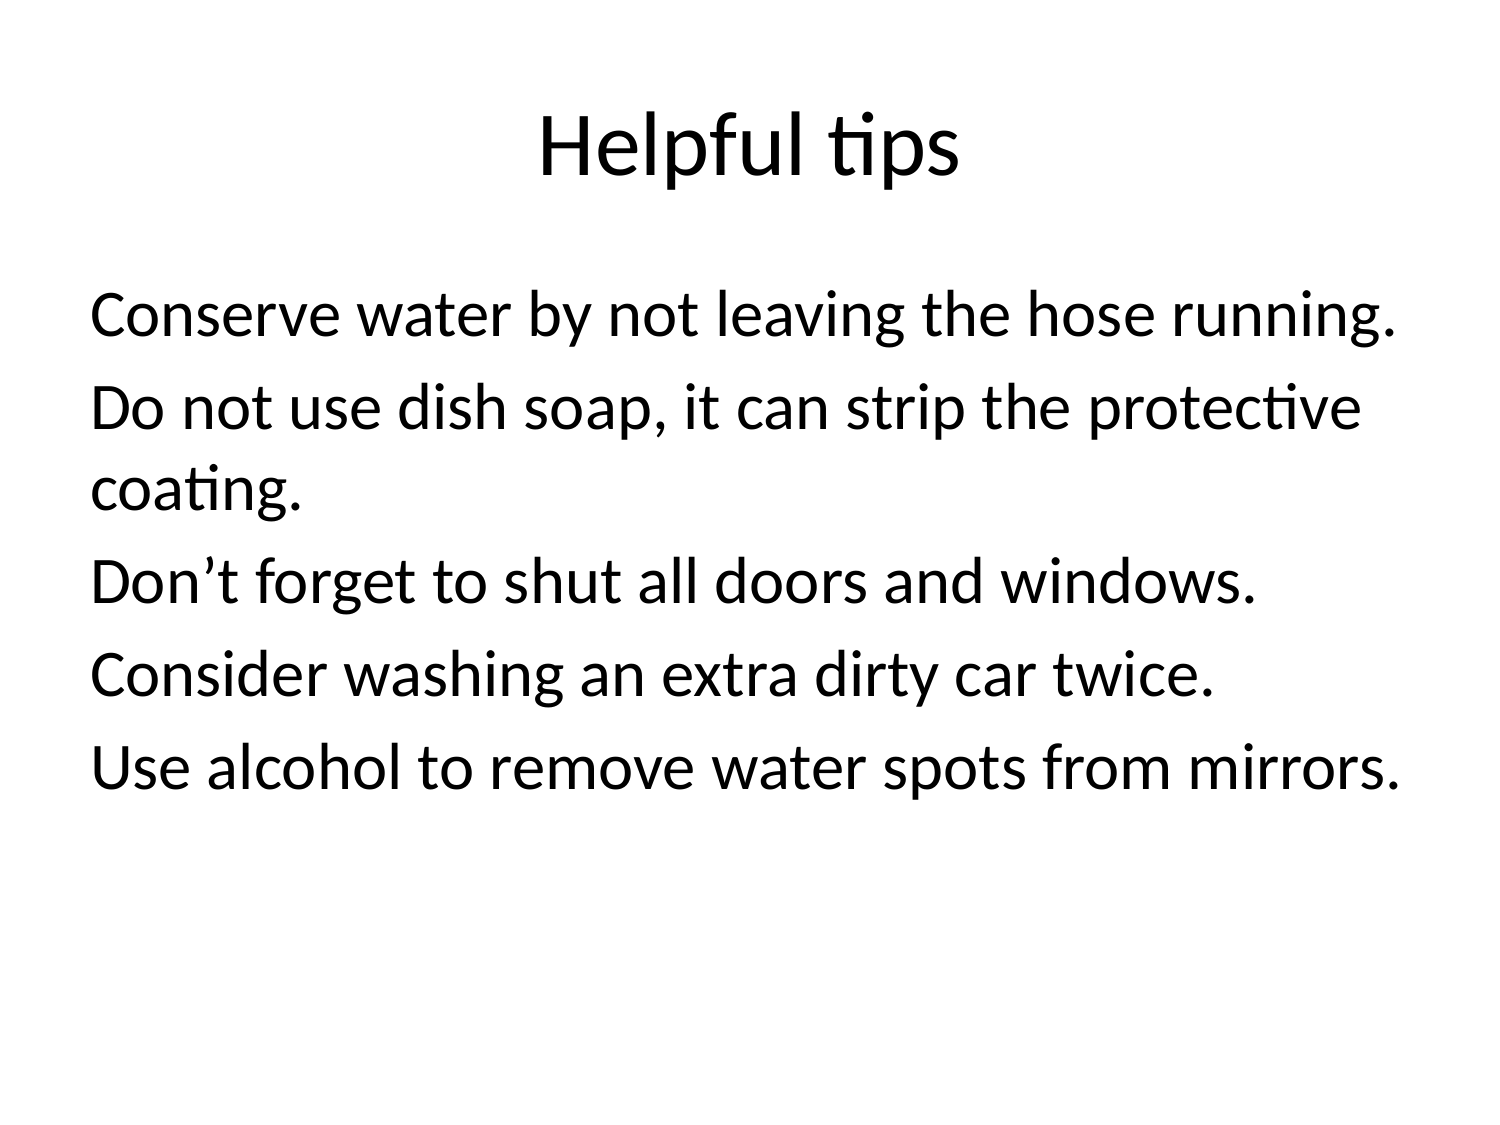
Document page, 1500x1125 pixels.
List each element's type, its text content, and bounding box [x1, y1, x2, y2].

list Conserve water by not leaving the hose running. Do not use dish soap, it can strip the protective coating. Don’t forget to shut all doors and windows. Consider washing an extra dirty car twice. Use alcohol to remove water spots from mirrors. [75, 262, 1425, 1005]
title Helpful tips [75, 45, 1425, 233]
